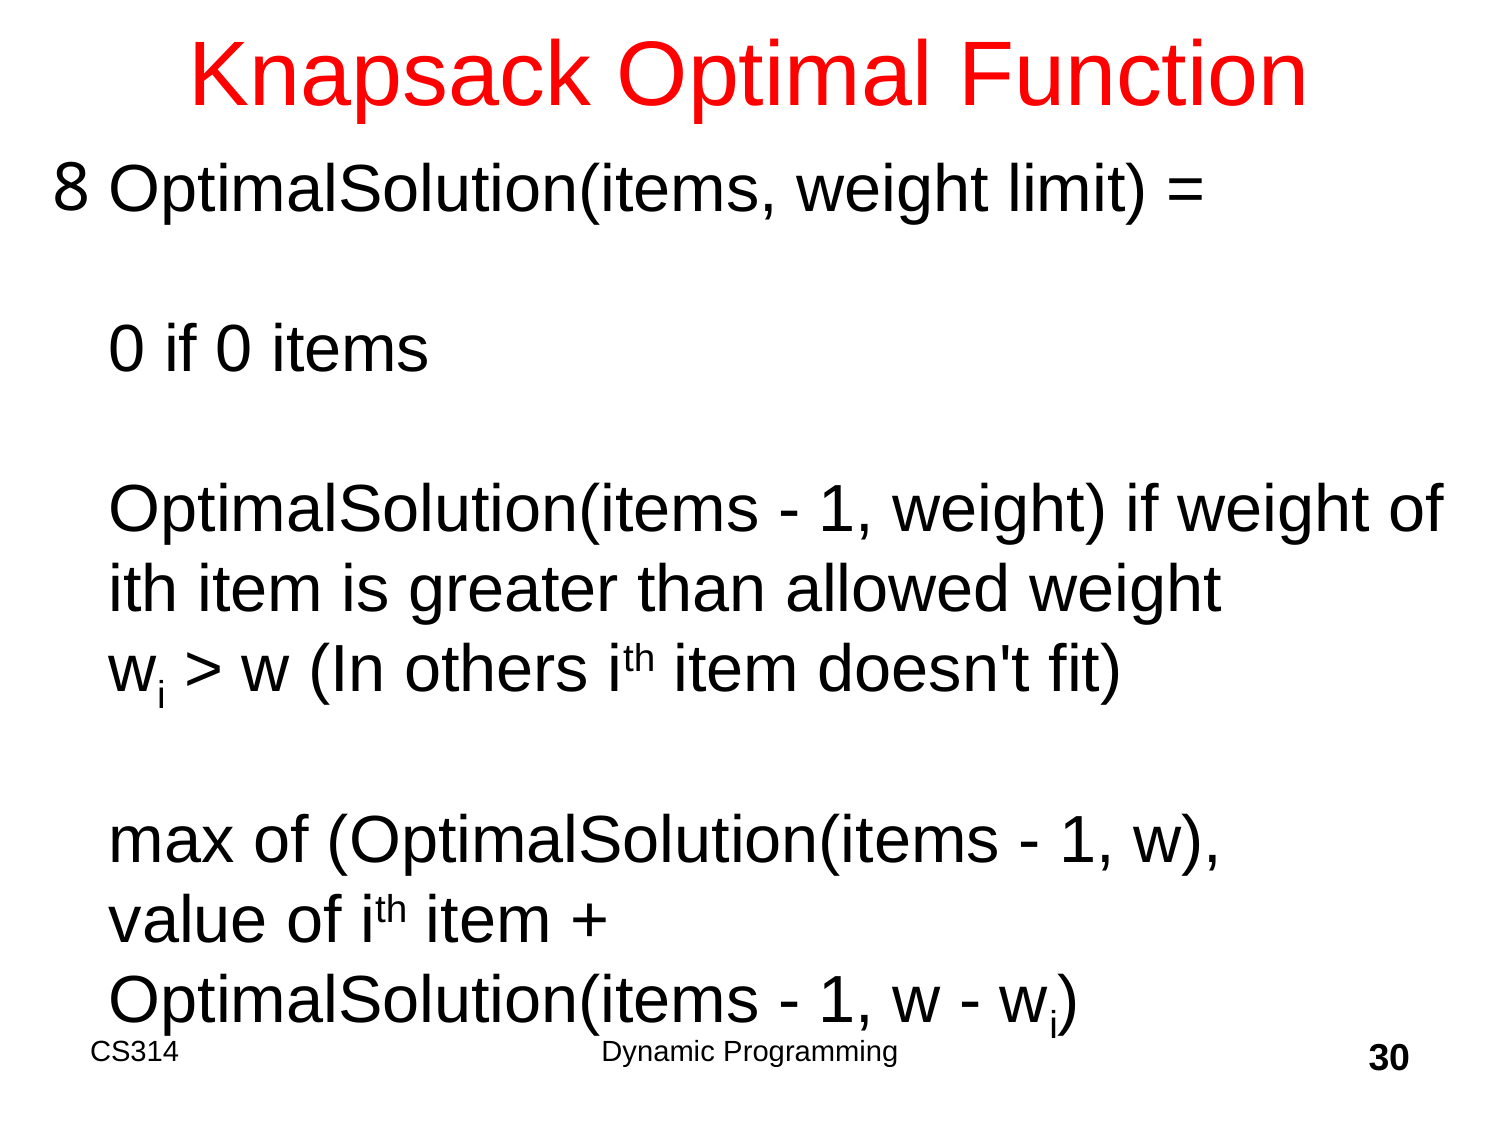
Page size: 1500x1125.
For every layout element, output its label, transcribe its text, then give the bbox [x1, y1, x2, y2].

list OptimalSolution(items, weight limit) = 0 if 0 items OptimalSolution(items - 1, weight) if weight of ith item is greater than allowed weight wi > w (In others ith item doesn't fit) max of (OptimalSolution(items - 1, w), value of ith item + OptimalSolution(items - 1, w - wi) [37, 137, 1463, 1038]
title Knapsack Optimal Function [112, 0, 1388, 137]
footer Dynamic Programming [462, 1024, 1038, 1101]
slide_number CS314 [74, 1024, 451, 1101]
slide_number 30 [1112, 1024, 1426, 1101]
